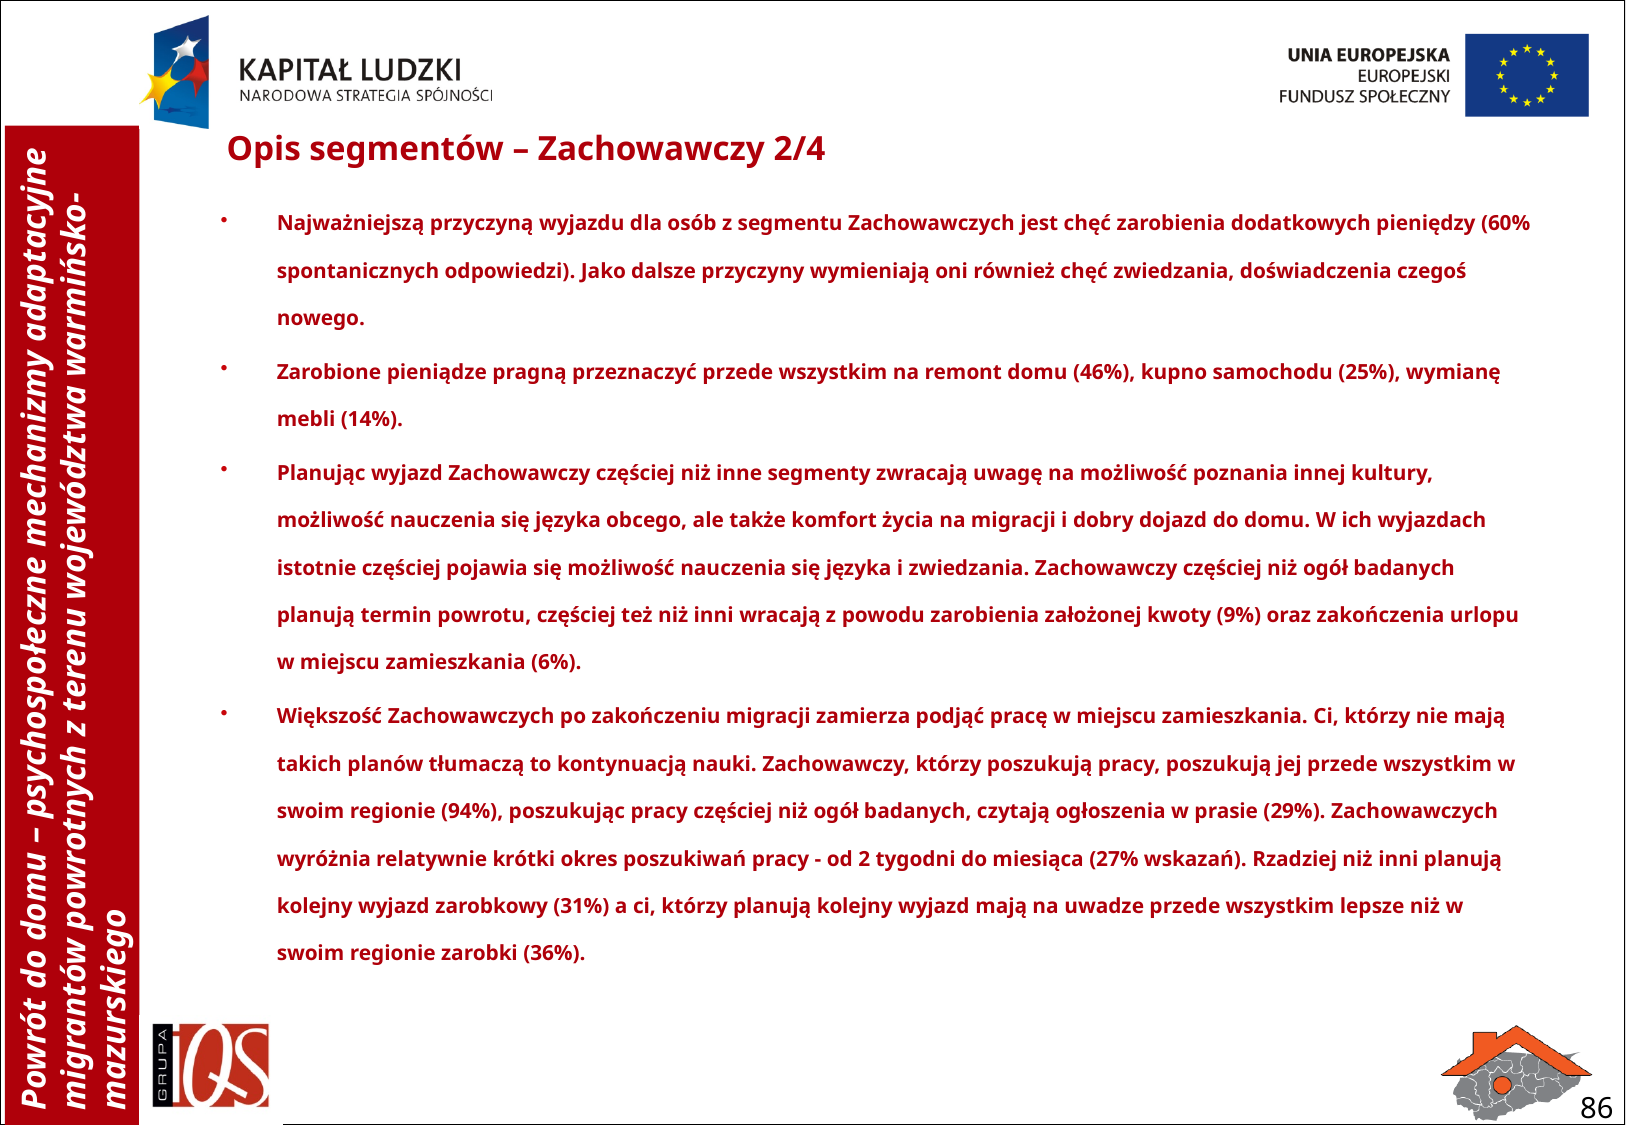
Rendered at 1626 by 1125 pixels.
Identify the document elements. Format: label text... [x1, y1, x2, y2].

text_box Najważniejszą przyczyną wyjazdu dla osób z segmentu Zachowawczych jest chęć zarobienia dodatkowych pieniędzy (60% spontanicznych odpowiedzi). Jako dalsze przyczyny wymieniają oni również chęć zwiedzania, doświadczenia czegoś nowego. Zarobione pieniądze pragną przeznaczyć przede wszystkim na remont domu (46%), kupno samochodu (25%), wymianę mebli (14%). Planując wyjazd Zachowawczy częściej niż inne segmenty zwracają uwagę na możliwość poznania innej kultury, możliwość nauczenia się języka obcego, ale także komfort życia na migracji i dobry dojazd do domu. W ich wyjazdach istotnie częściej pojawia się możliwość nauczenia się języka i zwiedzania. Zachowawczy częściej niż ogół badanych planują termin powrotu, częściej też niż inni wracają z powodu zarobienia założonej kwoty (9%) oraz zakończenia urlopu w miejscu zamieszkania (6%). Większość Zachowawczych po zakończeniu migracji zamierza podjąć pracę w miejscu zamieszkania. Ci, którzy nie mają takich planów tłumaczą to kontynuacją nauki. Zachowawczy, którzy poszukują pracy, poszukują jej przede wszystkim w swoim regionie (94%), poszukując pracy częściej niż ogół badanych, czytają ogłoszenia w prasie (29%). Zachowawczych wyróżnia relatywnie krótki okres poszukiwań pracy - od 2 tygodni do miesiąca (27% wskazań). Rzadziej niż inni planują kolejny wyjazd zarobkowy (31%) a ci, którzy planują kolejny wyjazd mają na uwadze przede wszystkim lepsze niż w swoim regionie zarobki (36%). [214, 187, 1553, 966]
text_box Opis segmentów – Zachowawczy 2/4 [226, 120, 895, 175]
picture [139, 15, 492, 129]
picture [139, 1015, 283, 1125]
picture [1438, 1023, 1594, 1082]
picture [1250, 7, 1617, 143]
slide_number 86 [1249, 1082, 1625, 1125]
